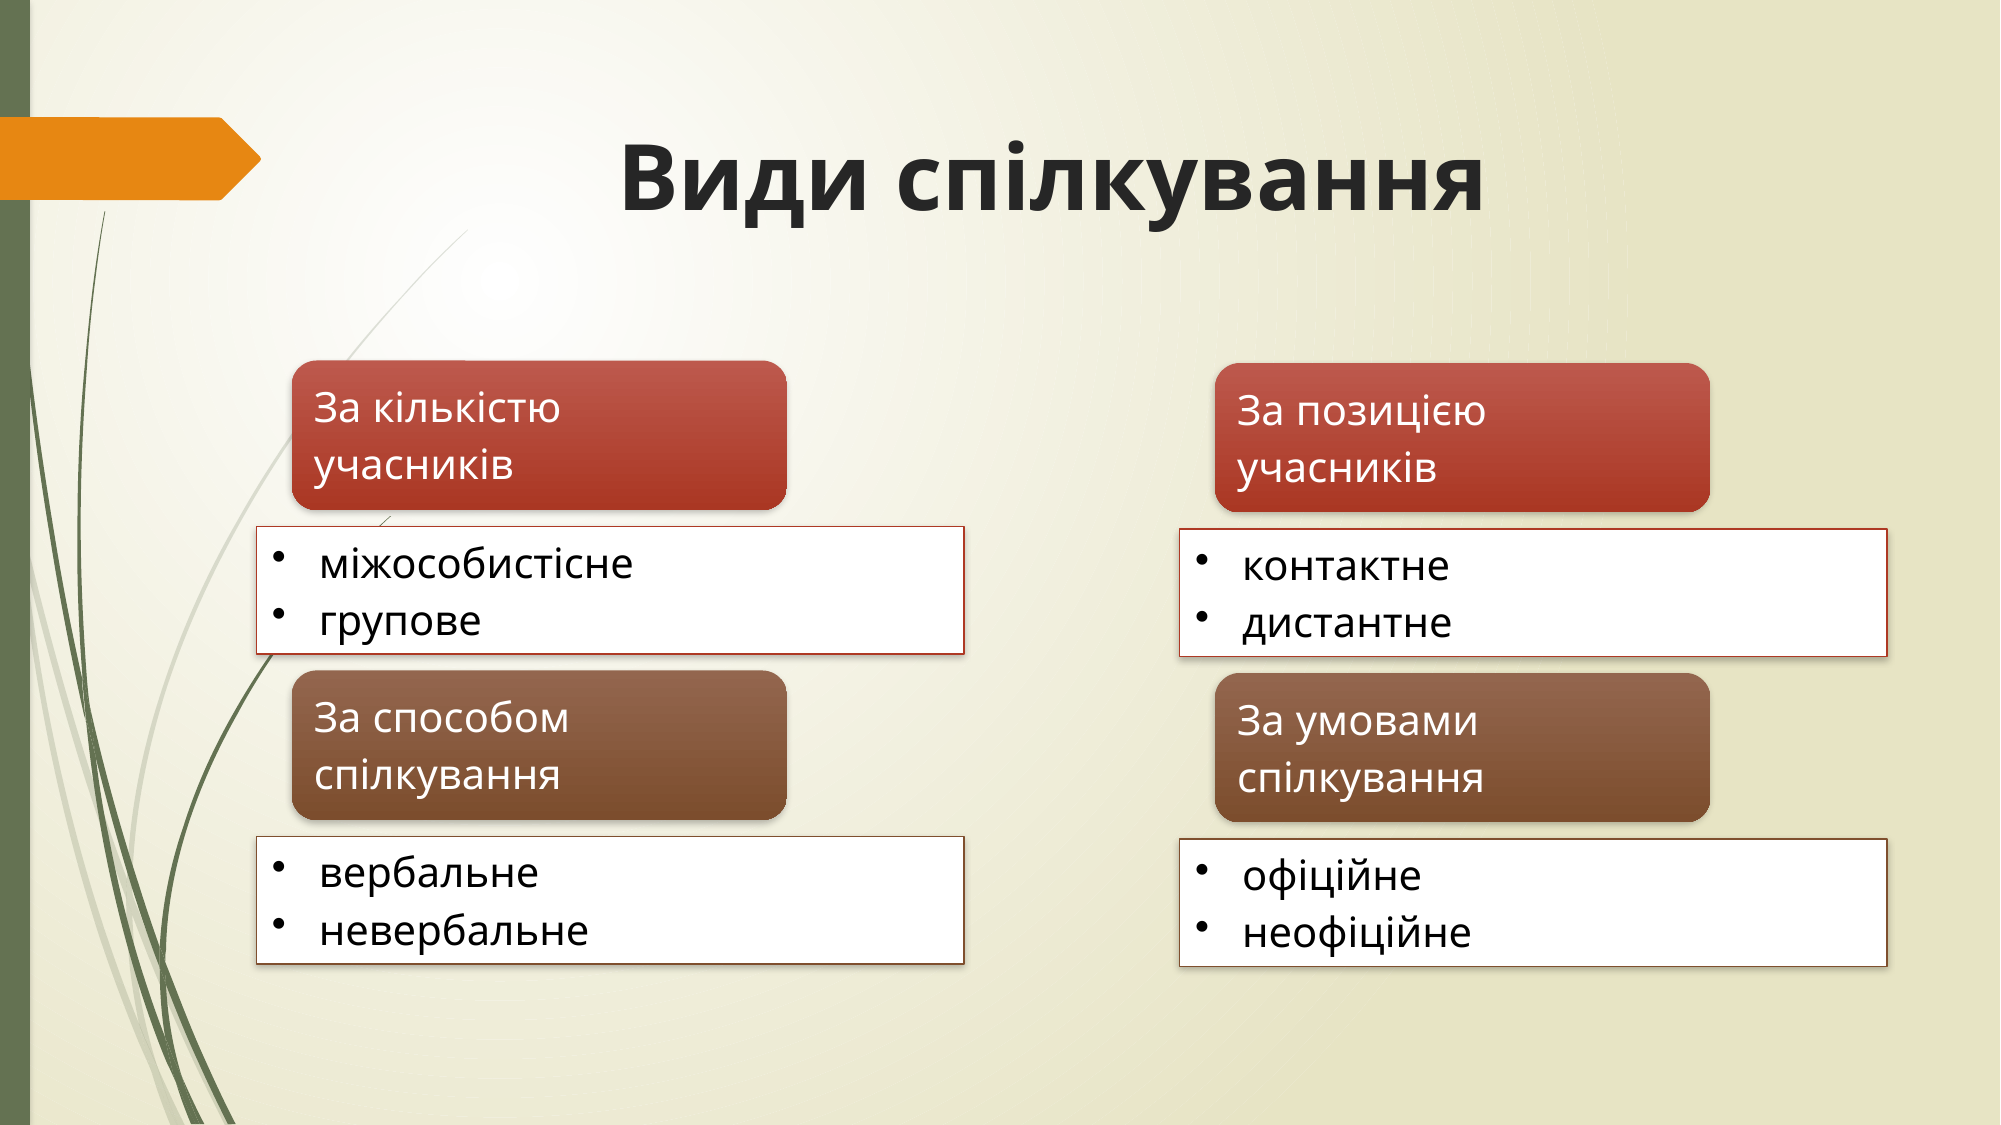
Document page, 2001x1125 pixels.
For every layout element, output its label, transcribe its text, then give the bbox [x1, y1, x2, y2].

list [256, 343, 965, 965]
title Види спілкування [333, 110, 1796, 321]
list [1179, 346, 1888, 967]
